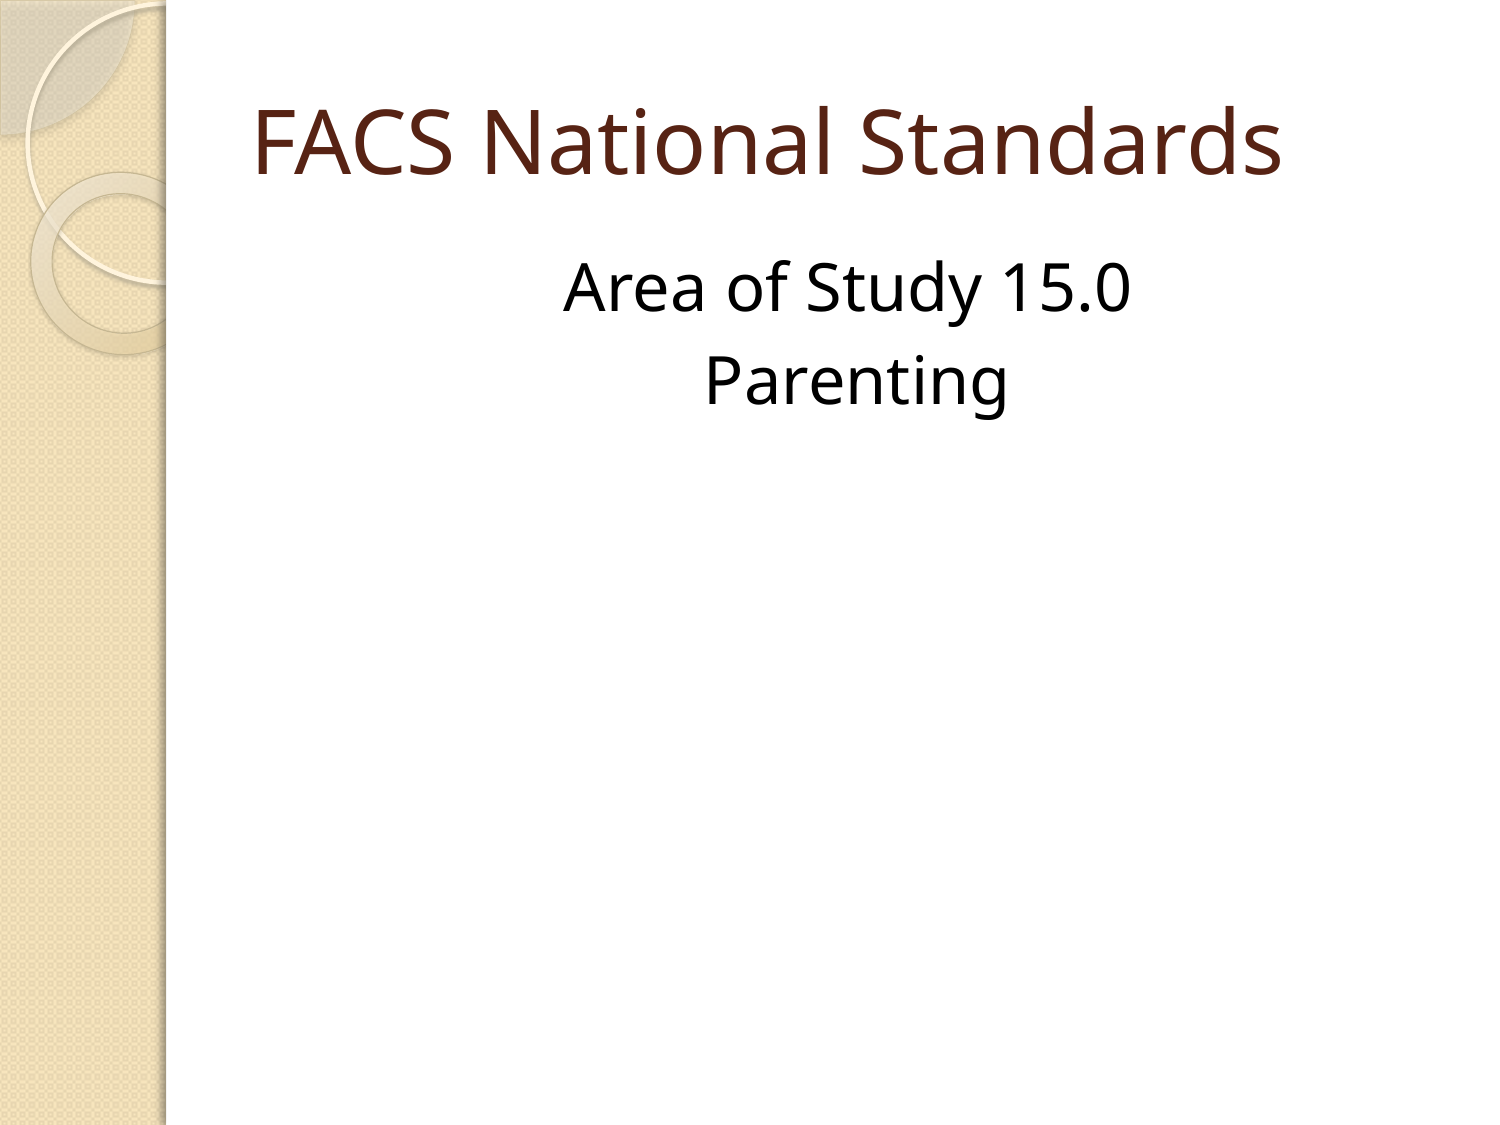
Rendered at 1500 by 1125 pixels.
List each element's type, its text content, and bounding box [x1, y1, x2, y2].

title FACS National Standards [235, 45, 1466, 233]
list Area of Study 15.0 Parenting [235, 237, 1466, 1025]
